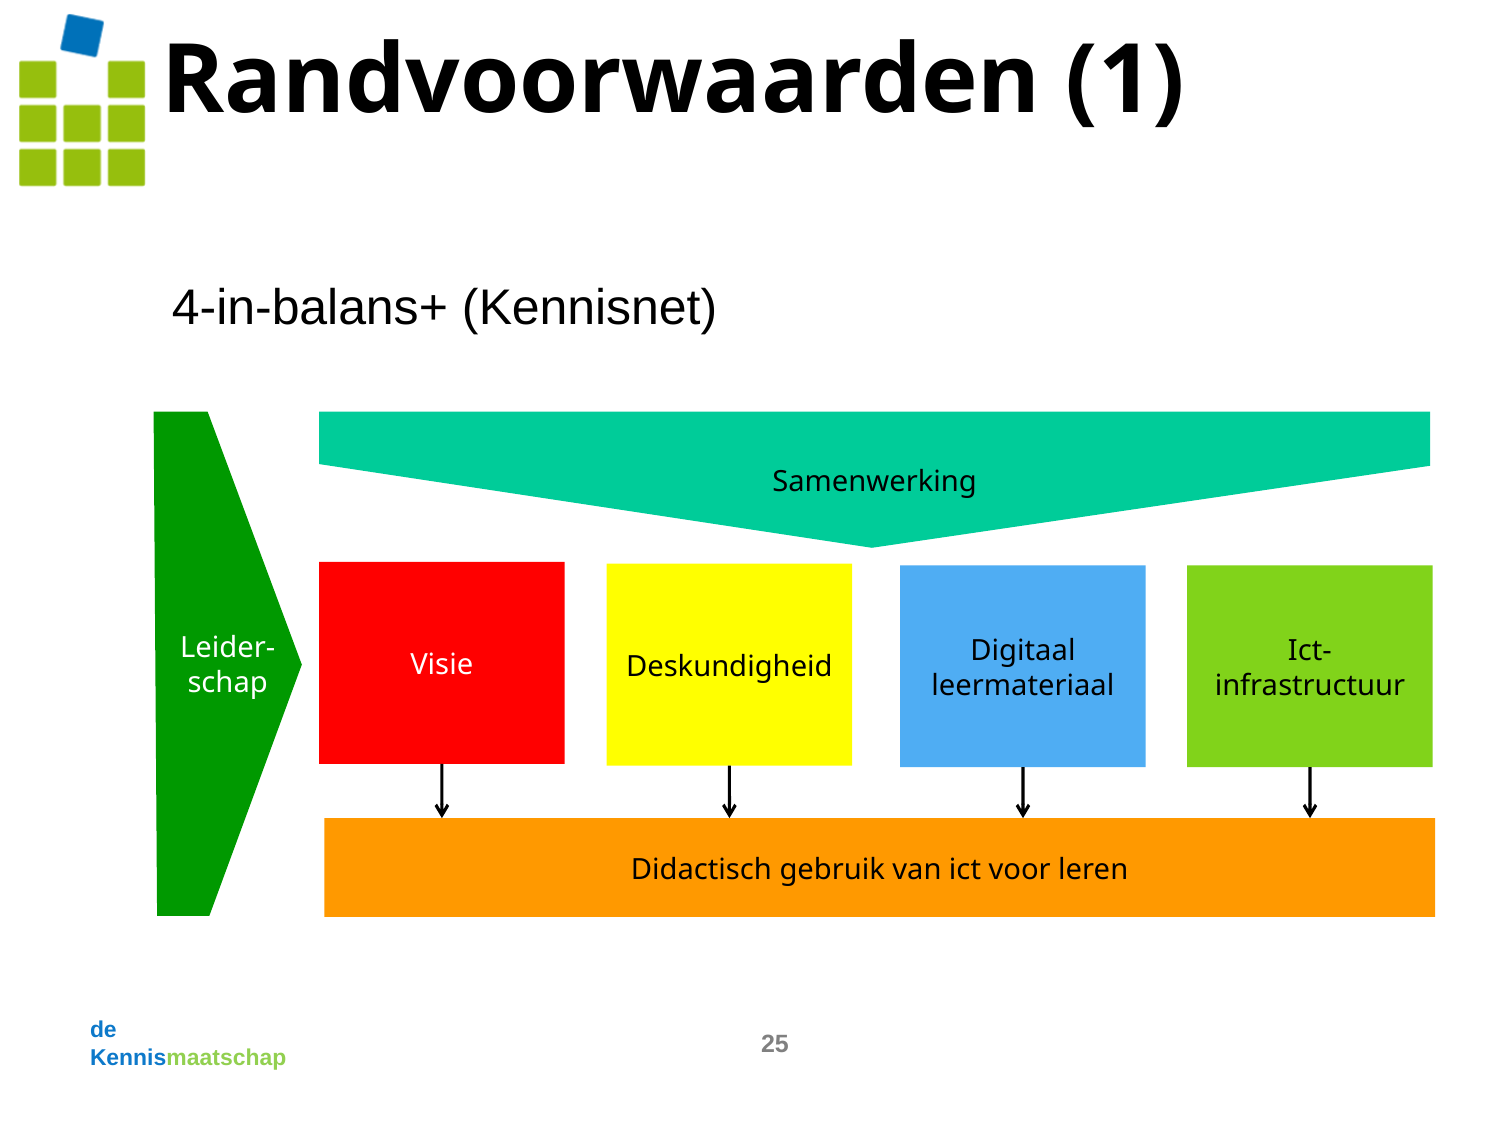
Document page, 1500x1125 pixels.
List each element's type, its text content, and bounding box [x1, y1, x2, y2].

picture [17, 3, 147, 197]
text_box Deskundigheid [605, 562, 853, 761]
text_box Visie [318, 560, 566, 765]
text_box 4-in-balans+ (Kennisnet) [157, 267, 733, 342]
footer de Kennismaatschap [75, 1012, 624, 1073]
text_box Digitaal leermateriaal [899, 564, 1147, 761]
text_box Leider-schap [152, 410, 304, 918]
title Randvoorwaarden (1) [146, 8, 1495, 197]
text_box Ict- infrastructuur [1186, 564, 1434, 762]
slide_number 25 [624, 1012, 925, 1073]
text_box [324, 763, 1436, 917]
text_box Samenwerking [317, 410, 1432, 550]
